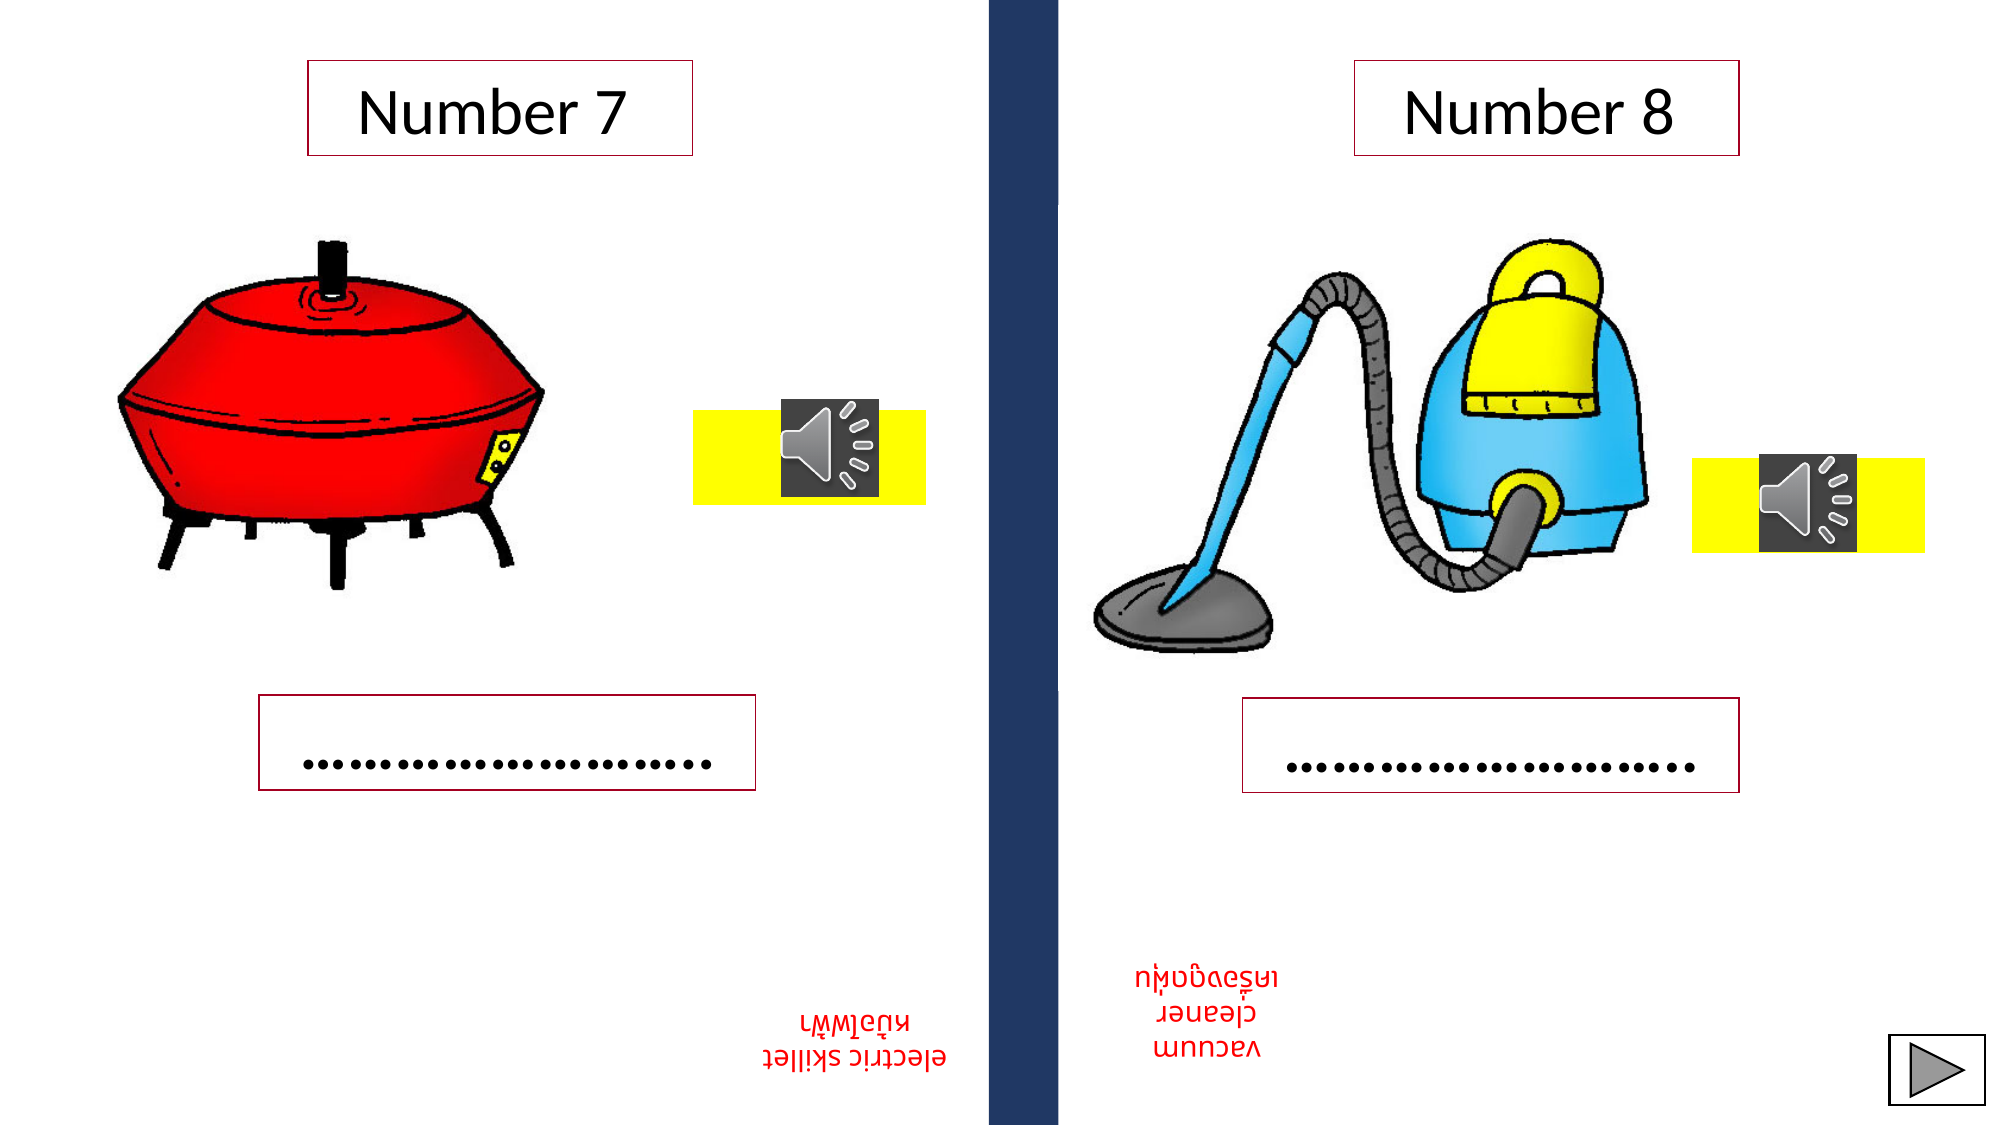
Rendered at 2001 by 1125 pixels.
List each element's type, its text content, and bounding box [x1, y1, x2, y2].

picture [1058, 205, 1667, 691]
text_box Number 7 [308, 60, 693, 156]
picture [69, 205, 584, 616]
text_box vacuum cleaner เครื่องดูดฝุ่น [1086, 958, 1327, 1078]
table_header [1859, 458, 1925, 553]
text_box [1888, 1034, 1986, 1106]
text_box electric skillet หม้อไฟฟ้า [745, 1002, 965, 1087]
table_header [1692, 458, 1758, 553]
text_box …………………….. [259, 695, 756, 790]
text_box [988, 0, 1059, 1125]
picture [1758, 452, 1859, 553]
picture [779, 398, 880, 499]
text_box …………………….. [1242, 697, 1739, 793]
text_box Number 8 [1354, 60, 1739, 156]
table_header [693, 410, 926, 505]
